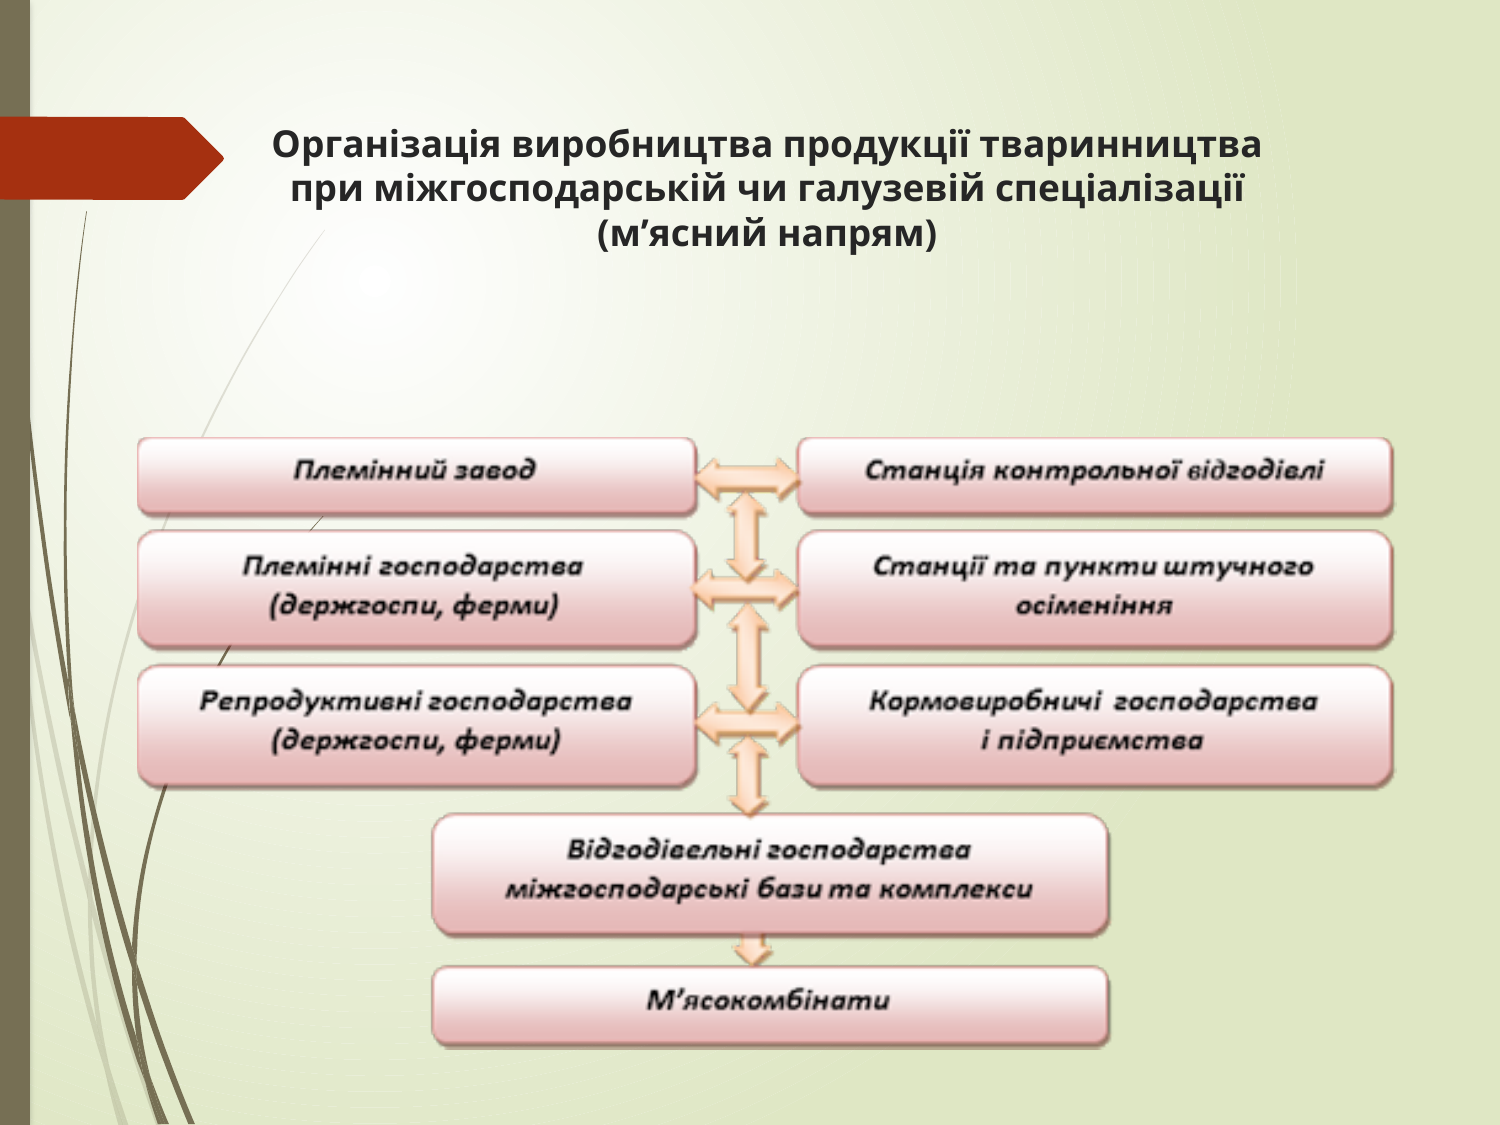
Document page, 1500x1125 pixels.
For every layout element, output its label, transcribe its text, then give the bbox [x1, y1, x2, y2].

title Oрганізація виробництва продукції тваринництва при міжгосподарській чи галузевій спеціалізації (м’ясний напрям) [226, 112, 1308, 323]
picture [137, 437, 1398, 1051]
